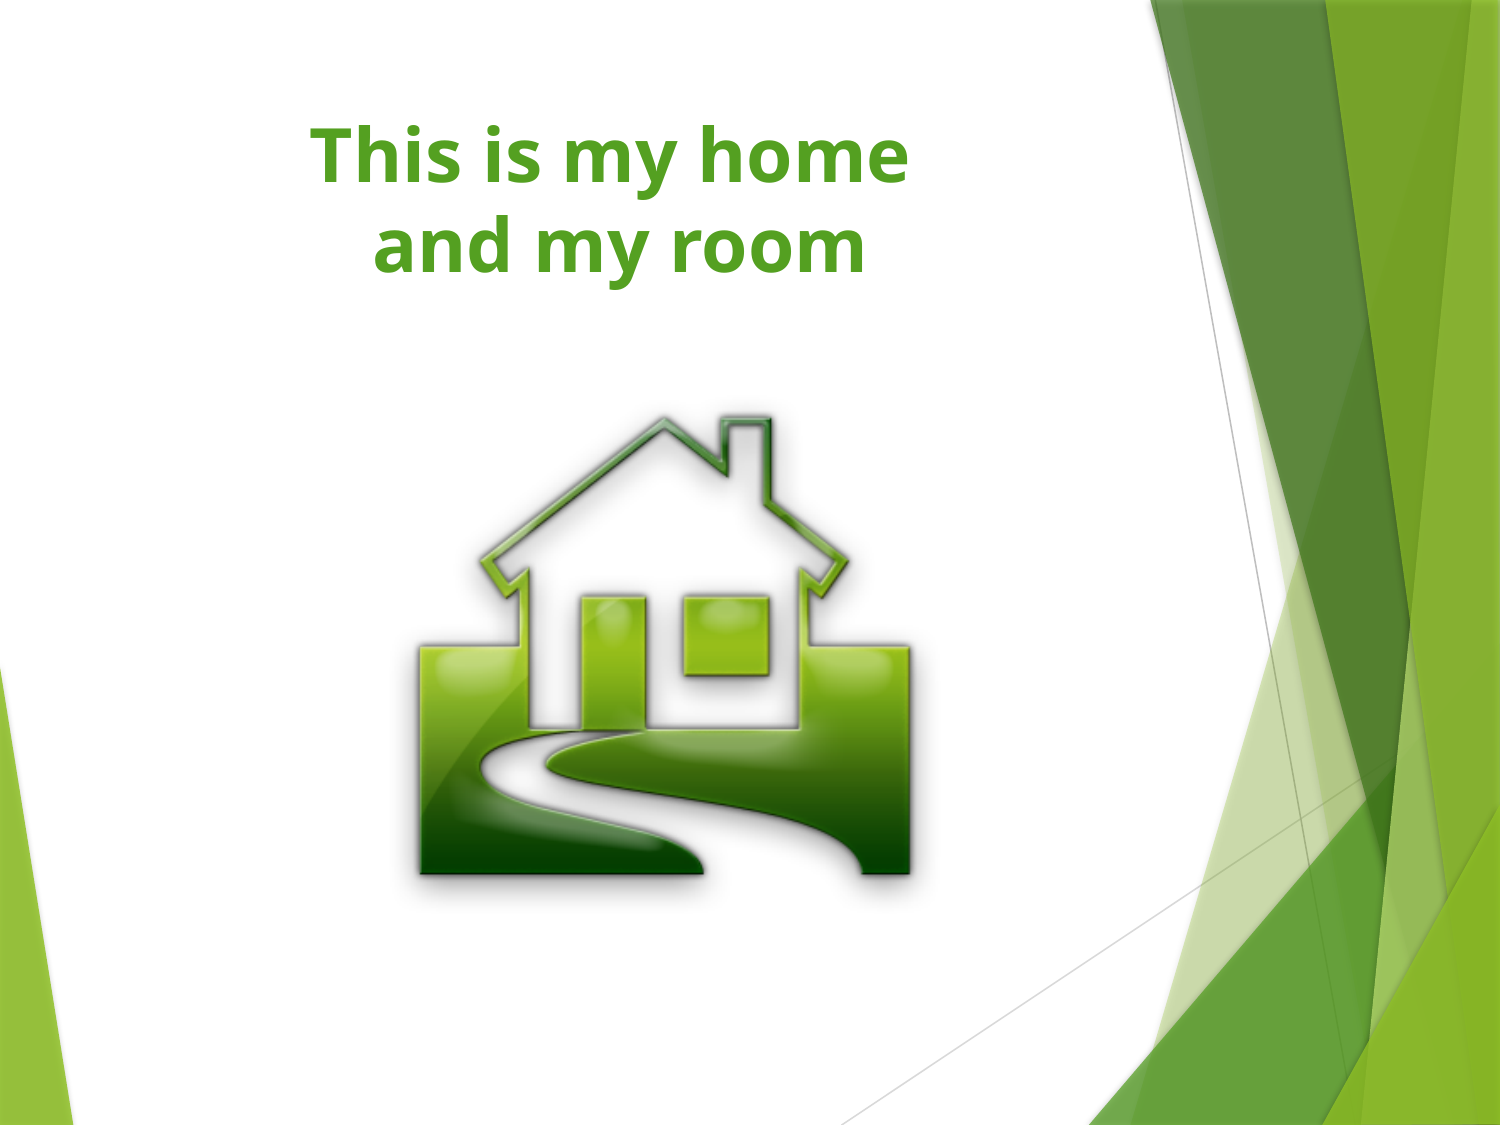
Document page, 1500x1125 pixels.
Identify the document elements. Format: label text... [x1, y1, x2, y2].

title This is my home and my room [99, 99, 1142, 317]
picture [311, 290, 1023, 1001]
